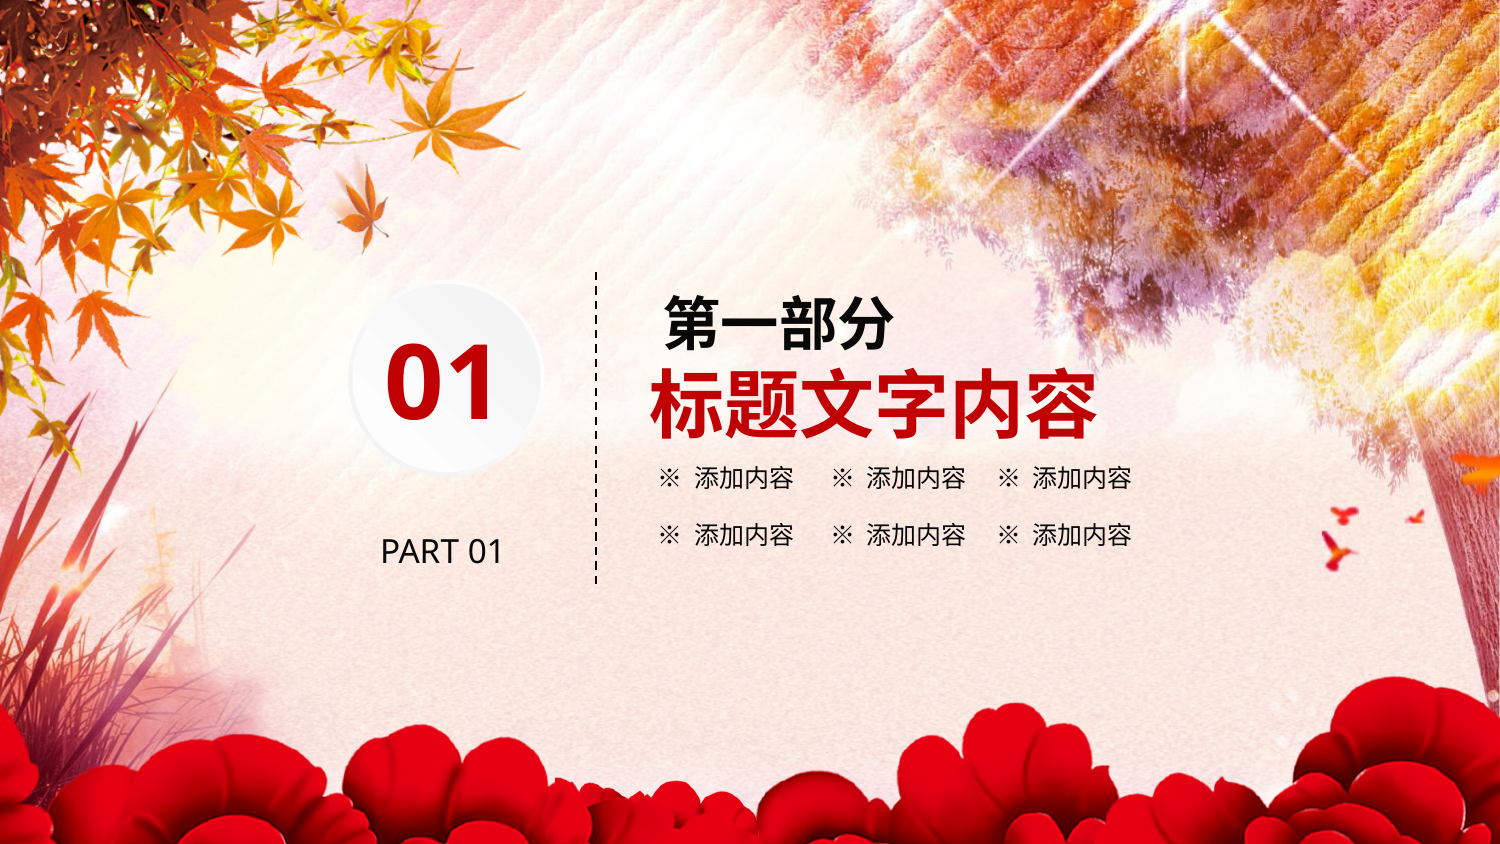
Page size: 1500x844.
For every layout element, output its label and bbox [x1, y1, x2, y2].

text_box [0, 0, 1500, 844]
text_box [348, 280, 545, 477]
